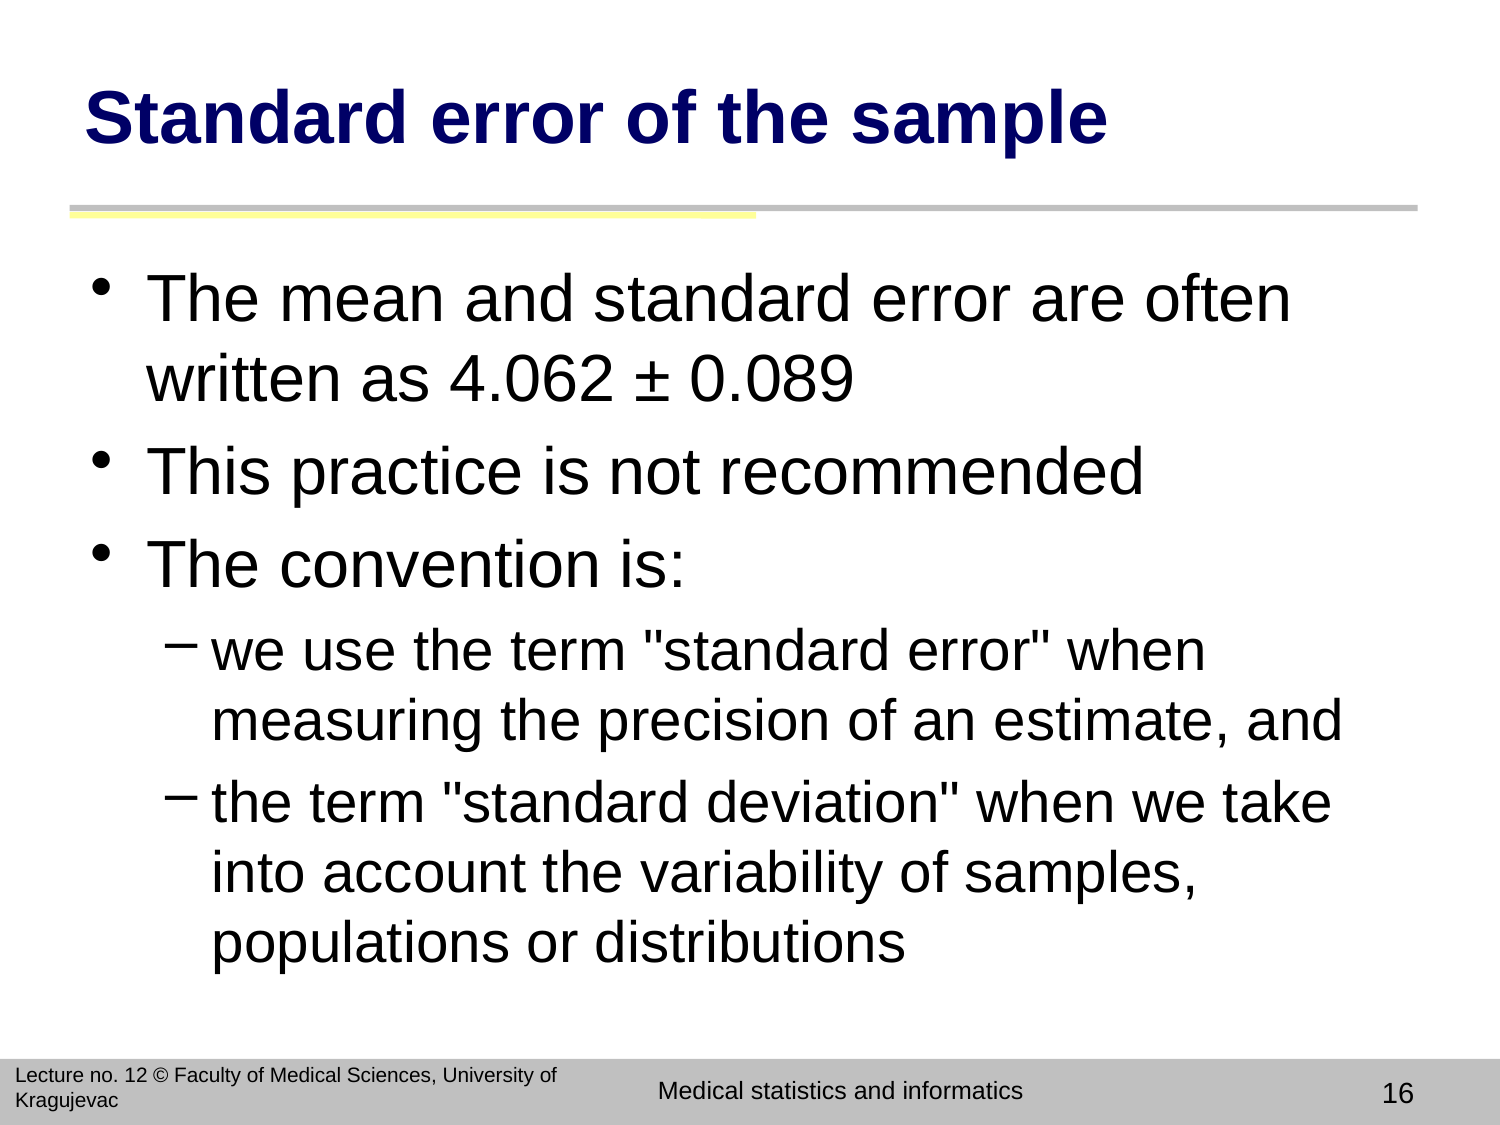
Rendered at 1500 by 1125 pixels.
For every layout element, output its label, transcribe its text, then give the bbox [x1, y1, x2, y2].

title Standard error of the sample [69, 19, 1426, 208]
list The mean and standard error are often written as 4.062 ± 0.089 This practice is not recommended The convention is: we use the term "standard error" when measuring the precision of an estimate, and the term "standard deviation" when we take into account the variability of samples, populations or distributions [74, 246, 1426, 1023]
slide_number 16 [1181, 1066, 1430, 1125]
footer Medical statistics and informatics [512, 1066, 1170, 1125]
slide_number Lecture no. 12 © Faculty of Medical Sciences, University of Kragujevac [0, 1053, 601, 1108]
